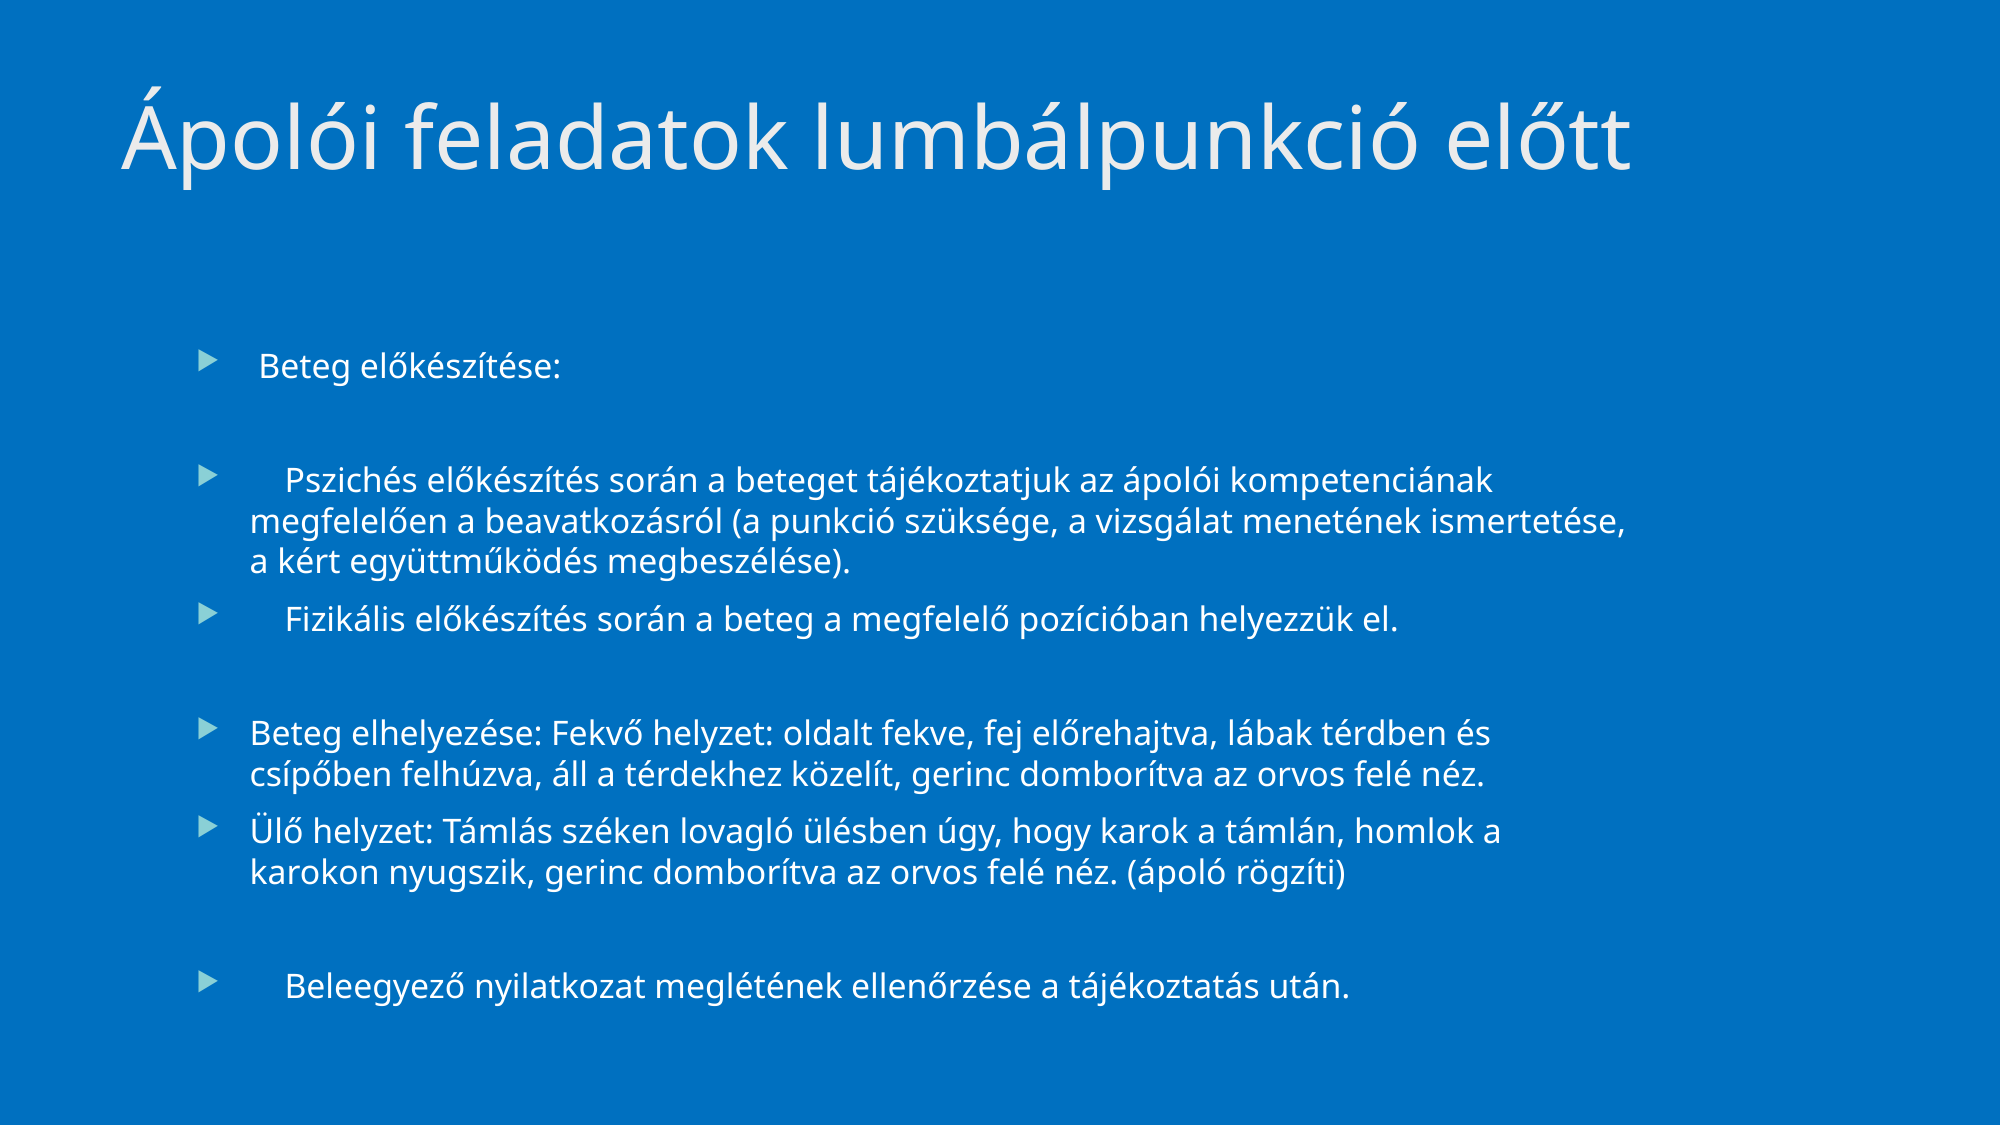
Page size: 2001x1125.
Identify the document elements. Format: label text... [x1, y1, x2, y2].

list Beteg előkészítése: Pszichés előkészítés során a beteget tájékoztatjuk az ápolói kompetenciának megfelelően a beavatkozásról (a punkció szüksége, a vizsgálat menetének ismertetése, a kért együttműködés megbeszélése). Fizikális előkészítés során a beteg a megfelelő pozícióban helyezzük el. Beteg elhelyezése: Fekvő helyzet: oldalt fekve, fej előrehajtva, lábak térdben és csípőben felhúzva, áll a térdekhez közelít, gerinc domborítva az orvos felé néz. Ülő helyzet: Támlás széken lovagló ülésben úgy, hogy karok a támlán, homlok a karokon nyugszik, gerinc domborítva az orvos felé néz. (ápoló rögzíti) Beleegyező nyilatkozat meglétének ellenőrzése a tájékoztatás után. [181, 336, 1649, 1025]
title Ápolói feladatok lumbálpunkció előtt [106, 74, 1649, 304]
